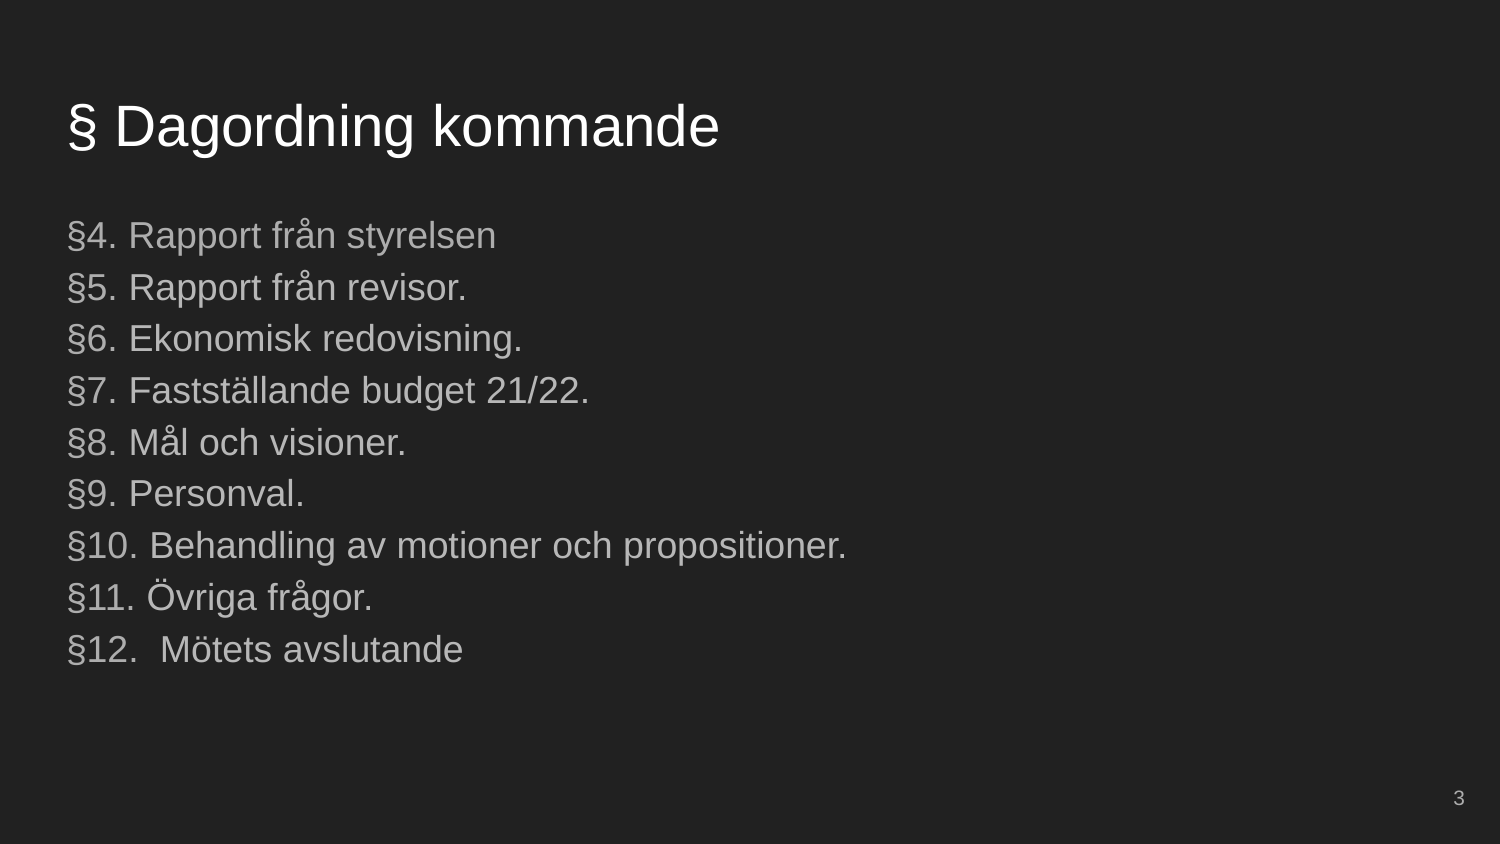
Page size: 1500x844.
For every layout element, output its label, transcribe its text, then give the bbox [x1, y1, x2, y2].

list §4. Rapport från styrelsen §5. Rapport från revisor. §6. Ekonomisk redovisning. §7. Fastställande budget 21/22. §8. Mål och visioner. §9. Personval. §10. Behandling av motioner och propositioner. §11. Övriga frågor. §12. Mötets avslutande [51, 189, 1449, 750]
title § Dagordning kommande [51, 72, 1449, 167]
slide_number ‹#› [1389, 764, 1480, 830]
